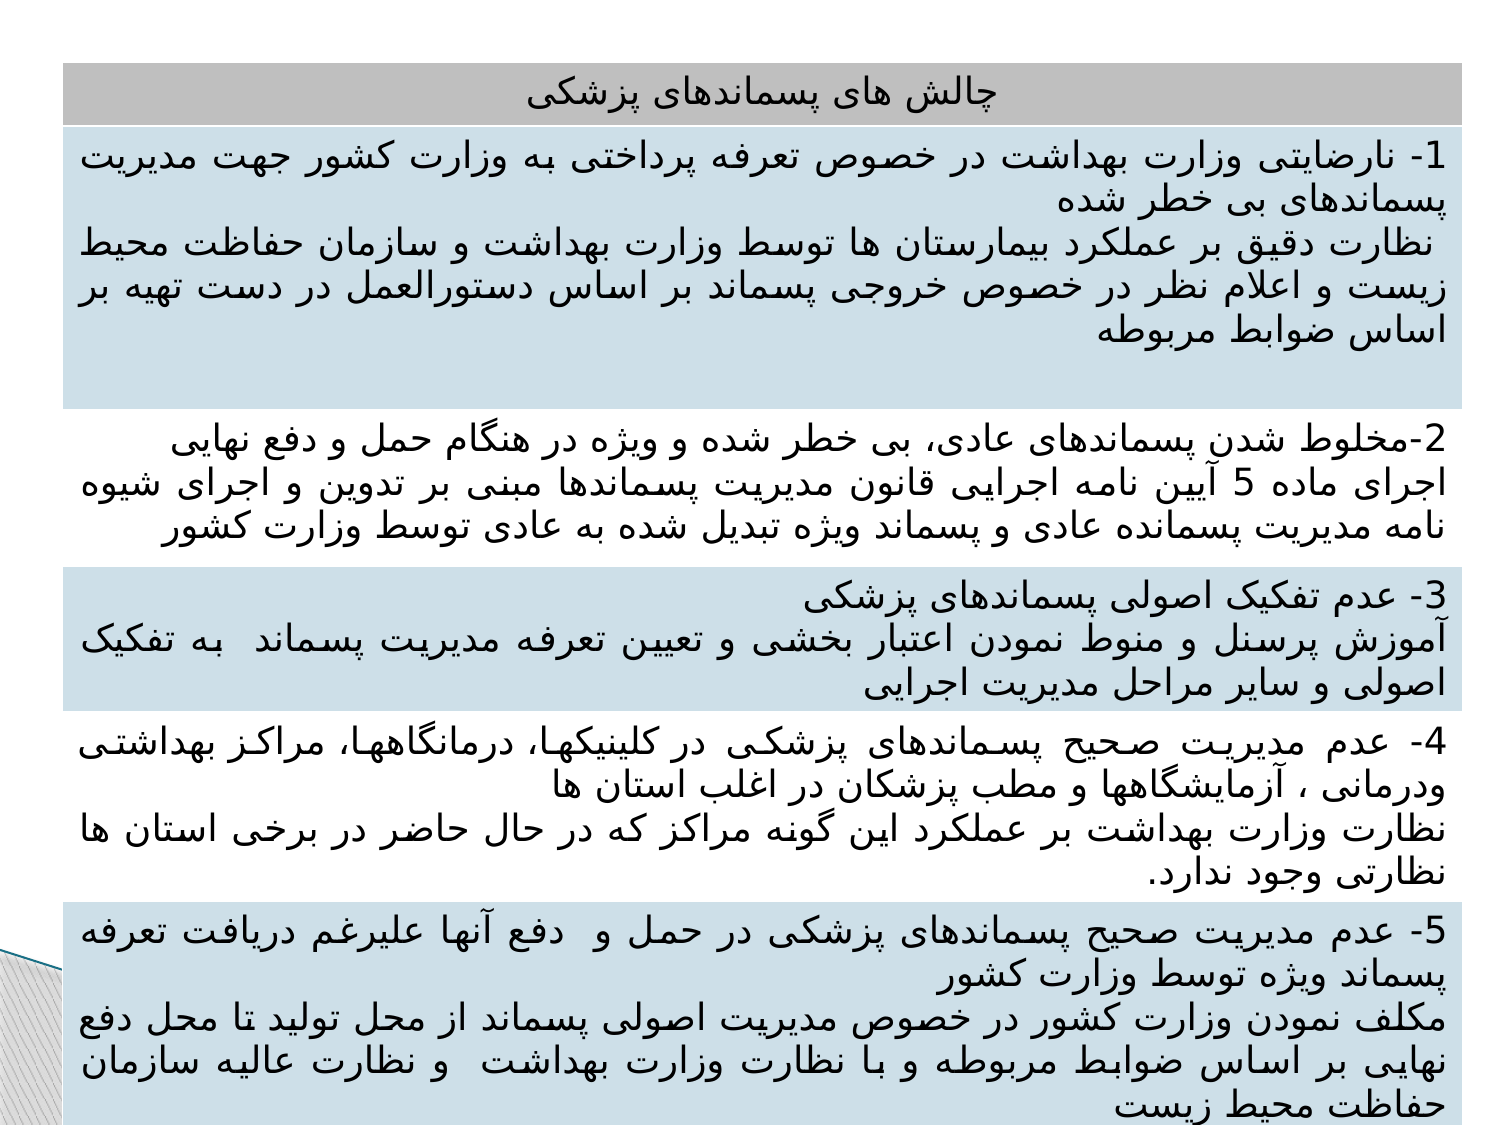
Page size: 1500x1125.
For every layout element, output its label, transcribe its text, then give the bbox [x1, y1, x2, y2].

table_cell 2-مخلوط شدن پسماندهای عادی، بی خطر شده و ویژه در هنگام حمل و دفع نهایی اجرای ماده 5 آیین نامه اجرایی قانون مدیریت پسماندها مبنی بر تدوین و اجرای شیوه نامه مدیریت پسمانده عادی و پسماند ویژه تبدیل شده به عادی توسط وزارت کشور [63, 411, 1462, 565]
table_cell 1- نارضایتی وزارت بهداشت در خصوص تعرفه پرداختی به وزارت کشور جهت مدیریت پسماندهای بی خطر شده نظارت دقیق بر عملکرد بیمارستان ها توسط وزارت بهداشت و سازمان حفاظت محیط زیست و اعلام نظر در خصوص خروجی پسماند بر اساس دستورالعمل در دست تهیه بر اساس ضوابط مربوطه [63, 127, 1462, 409]
table_cell 5- عدم مدیریت صحیح پسماندهای پزشکی در حمل و دفع آنها علیرغم دریافت تعرفه پسماند ویژه توسط وزارت کشور مکلف نمودن وزارت کشور در خصوص مدیریت اصولی پسماند از محل تولید تا محل دفع نهایی بر اساس ضوابط مربوطه و با نظارت وزارت بهداشت و نظارت عالیه سازمان حفاظت محیط زیست [63, 902, 1462, 1125]
table_cell 3- عدم تفکیک اصولی پسماندهای پزشکی آموزش پرسنل و منوط نمودن اعتبار بخشی و تعیین تعرفه مدیریت پسماند به تفکیک اصولی و سایر مراحل مدیریت اجرایی [63, 567, 1462, 711]
table_cell 4- عدم مدیریت صحیح پسماندهای پزشکی در کلینیکها، درمانگاهها، مراکز بهداشتی ودرمانی ، آزمایشگاهها و مطب پزشکان در اغلب استان ها نظارت وزارت بهداشت بر عملکرد این گونه مراکز که در حال حاضر در برخی استان ها نظارتی وجود ندارد. [63, 713, 1462, 900]
table_header چالش های پسماندهای پزشکی [63, 63, 1462, 125]
